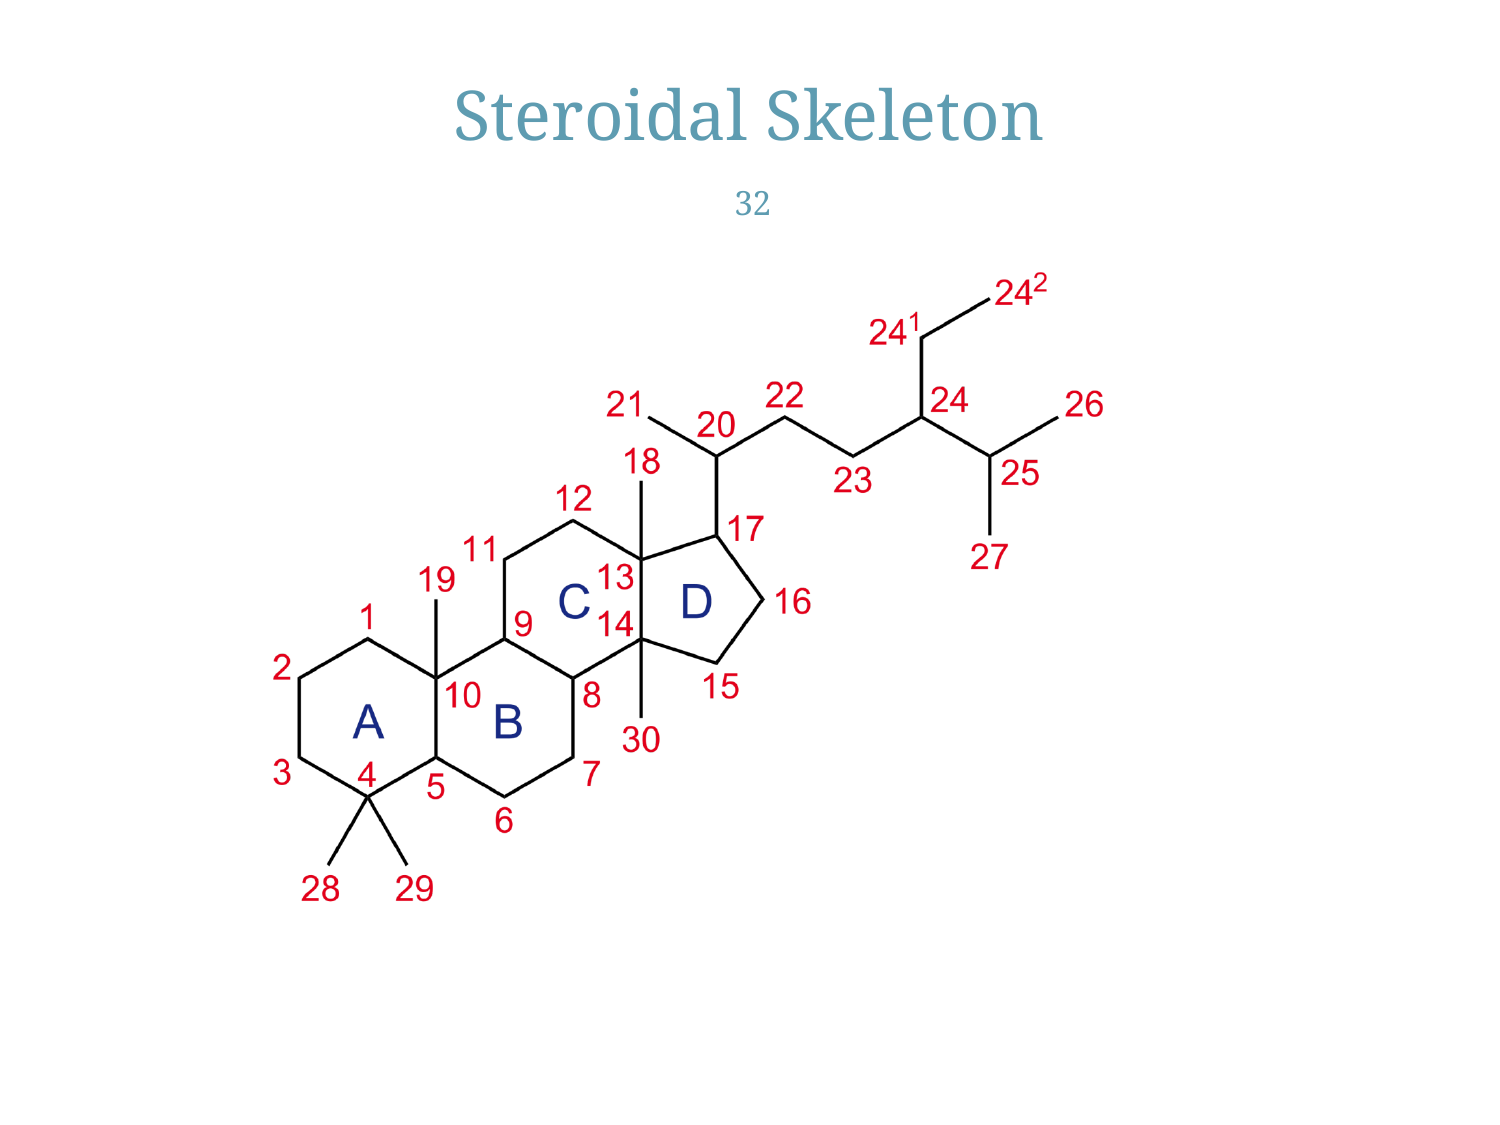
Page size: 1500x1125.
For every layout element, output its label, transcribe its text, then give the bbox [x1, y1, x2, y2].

title Steroidal Skeleton [49, 37, 1450, 162]
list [263, 262, 1113, 911]
slide_number 32 [715, 168, 791, 241]
